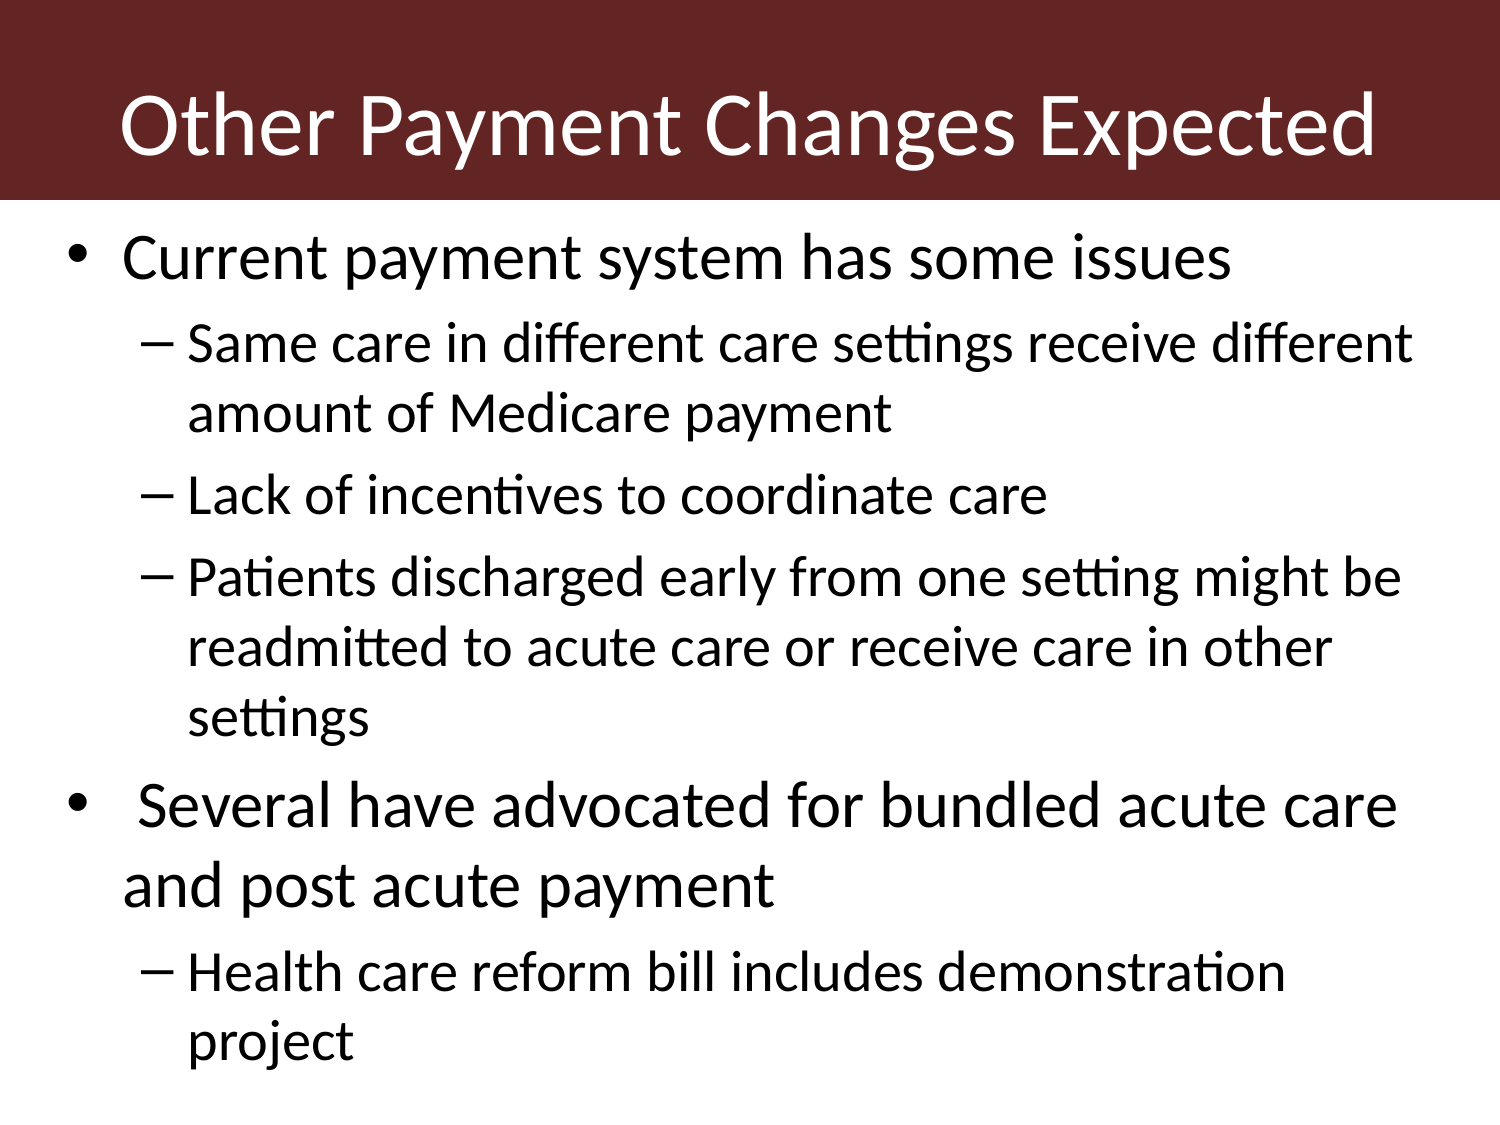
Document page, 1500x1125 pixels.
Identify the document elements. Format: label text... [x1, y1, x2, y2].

title Other Payment Changes Expected [74, 24, 1426, 204]
text_box [0, 0, 1500, 200]
list Current payment system has some issues Same care in different care settings receive different amount of Medicare payment Lack of incentives to coordinate care Patients discharged early from one setting might be readmitted to acute care or receive care in other settings Several have advocated for bundled acute care and post acute payment Health care reform bill includes demonstration project [50, 204, 1450, 1046]
